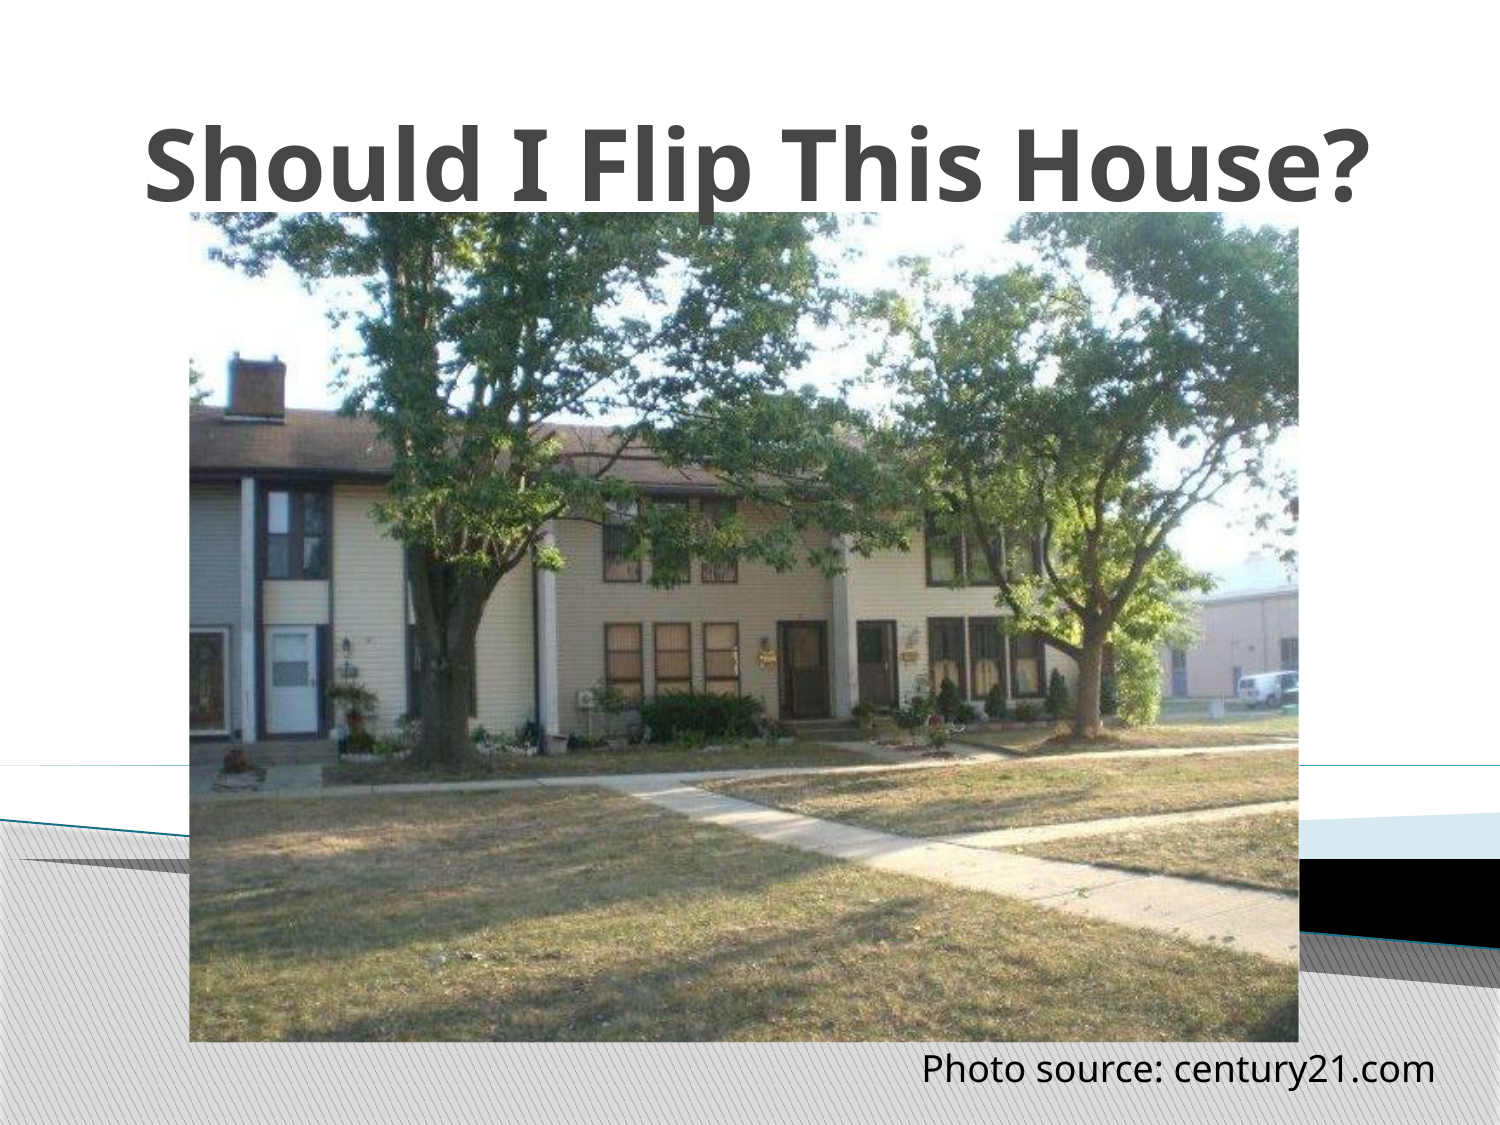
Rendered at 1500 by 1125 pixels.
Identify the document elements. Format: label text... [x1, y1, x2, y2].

text_box Photo source: century21.com [906, 1037, 1452, 1098]
title Should I Flip This House? [112, 0, 1388, 229]
picture [0, 212, 1500, 1044]
